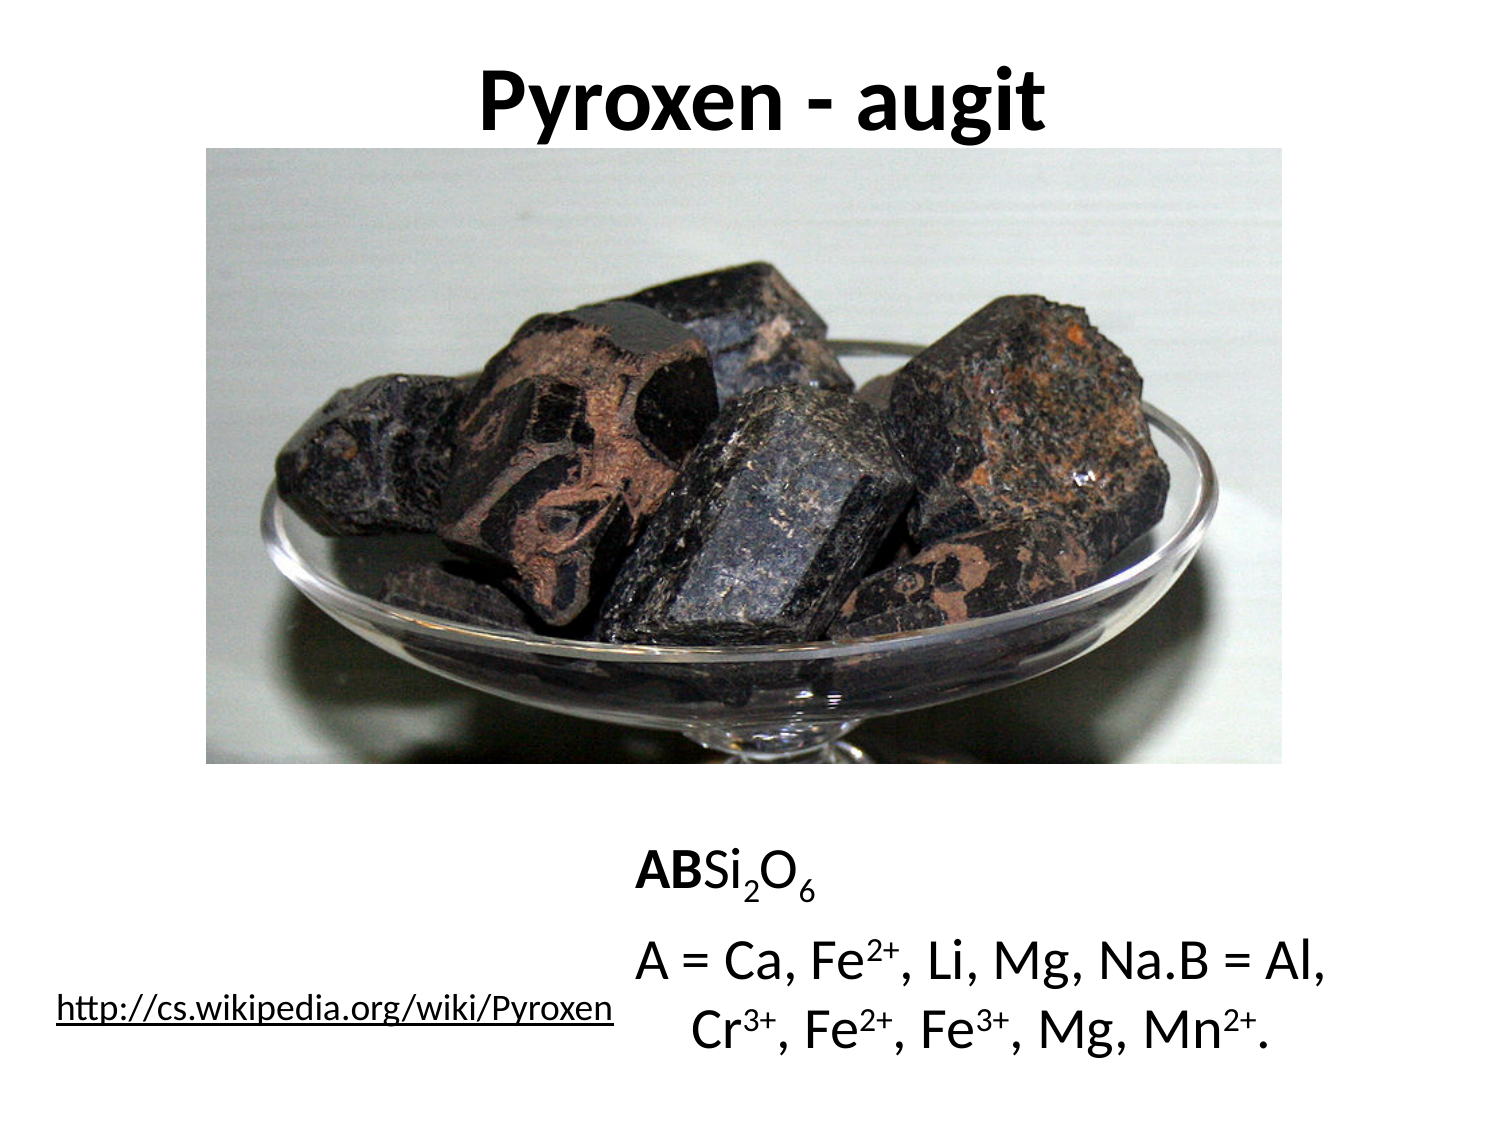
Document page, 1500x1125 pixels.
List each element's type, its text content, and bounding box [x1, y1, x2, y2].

text_box http://cs.wikipedia.org/wiki/Pyroxen [41, 975, 715, 1036]
list ABSi2O6 A = Ca, Fe2+, Li, Mg, Na.B = Al, Cr3+, Fe2+, Fe3+, Mg, Mn2+. [620, 822, 1437, 1083]
title Pyroxen - augit [88, 0, 1439, 188]
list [206, 148, 1283, 764]
